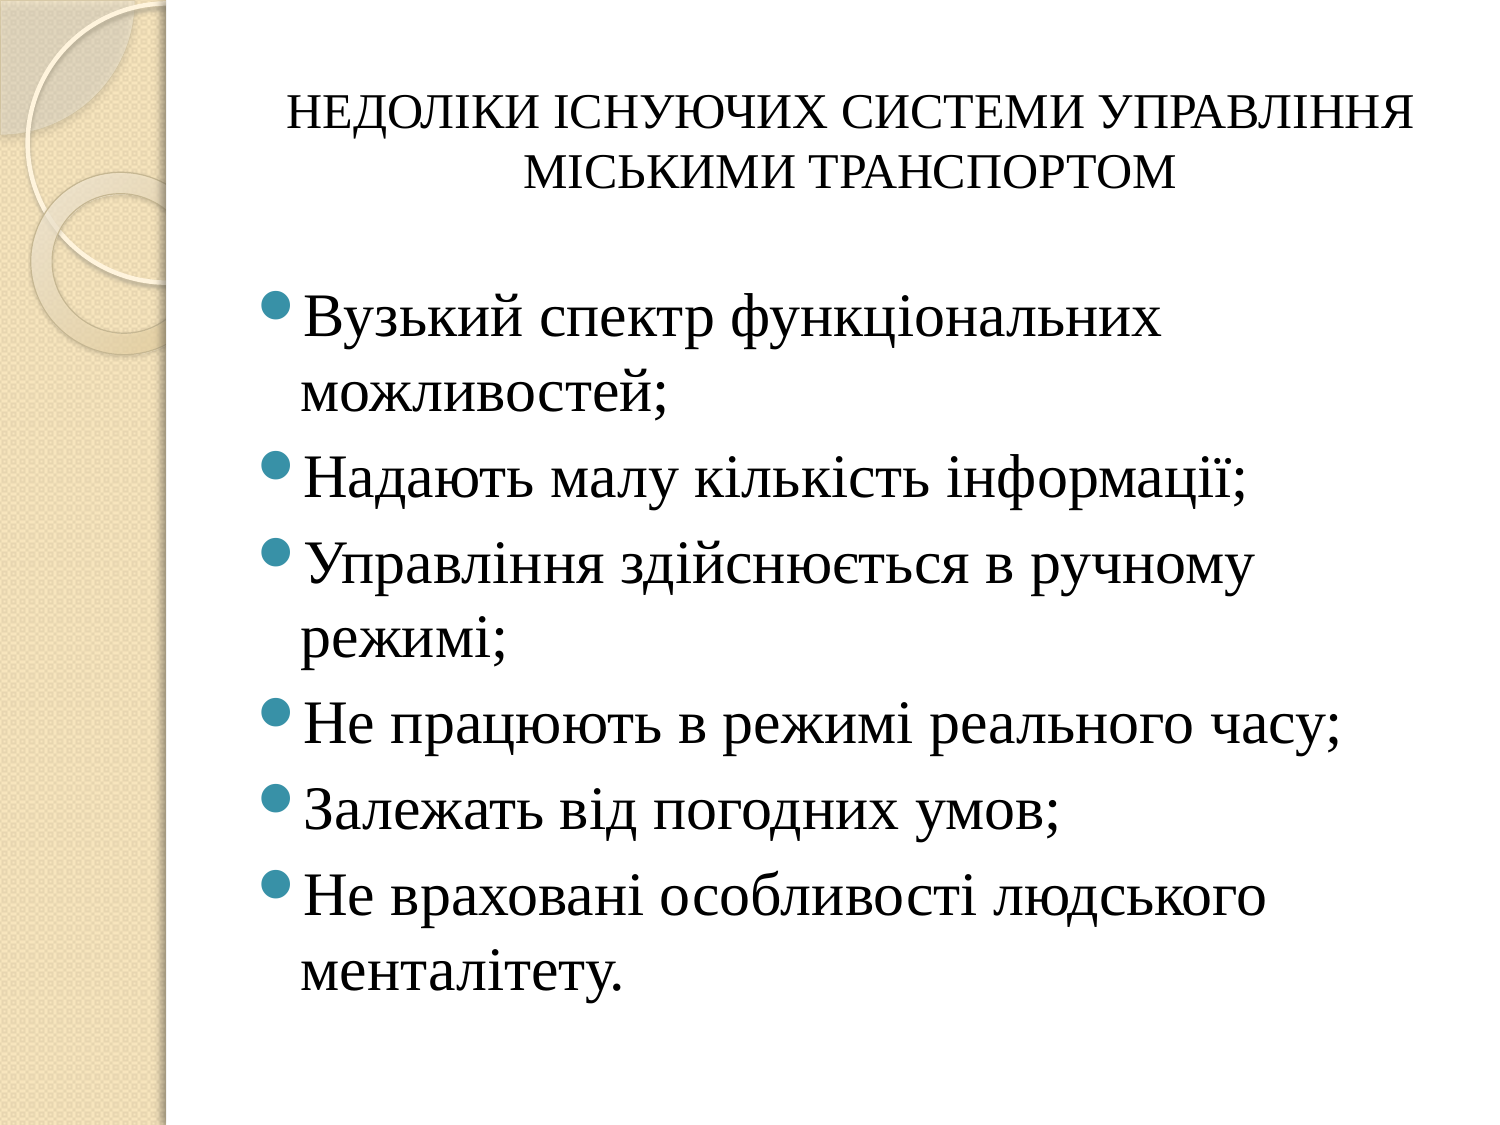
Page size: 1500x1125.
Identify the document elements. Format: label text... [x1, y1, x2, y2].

title НЕДОЛІКИ ІСНУЮЧИХ СИСТЕМИ УПРАВЛІННЯ МІСЬКИМИ ТРАНСПОРТОМ [235, 45, 1466, 233]
list Вузький спектр функціональних можливостей; Надають малу кількість інформації; Управління здійснюється в ручному режимі; Не працюють в режимі реального часу; Залежать від погодних умов; Не враховані особливості людського менталітету. [230, 267, 1461, 1014]
